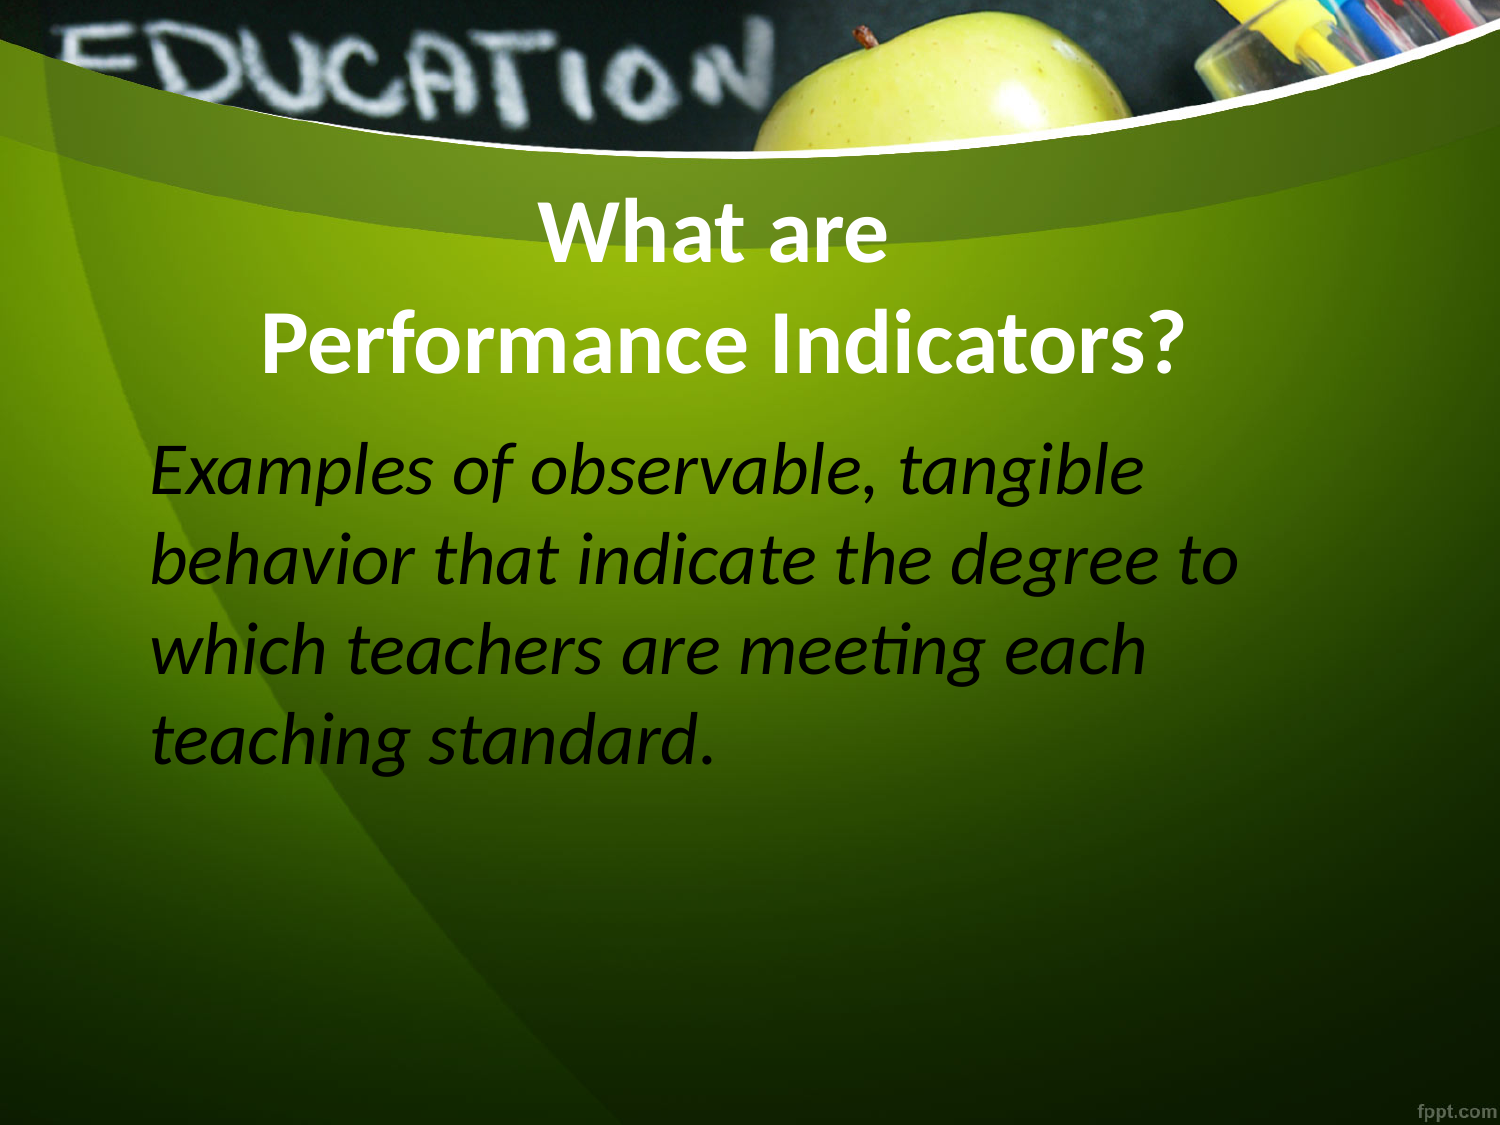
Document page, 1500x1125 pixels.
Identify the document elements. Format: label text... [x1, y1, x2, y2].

picture [0, 0, 1500, 1125]
text_box Examples of observable, tangible behavior that indicate the degree to which teachers are meeting each teaching standard. [134, 412, 1418, 788]
title What are Performance Indicators? [46, 162, 1404, 400]
